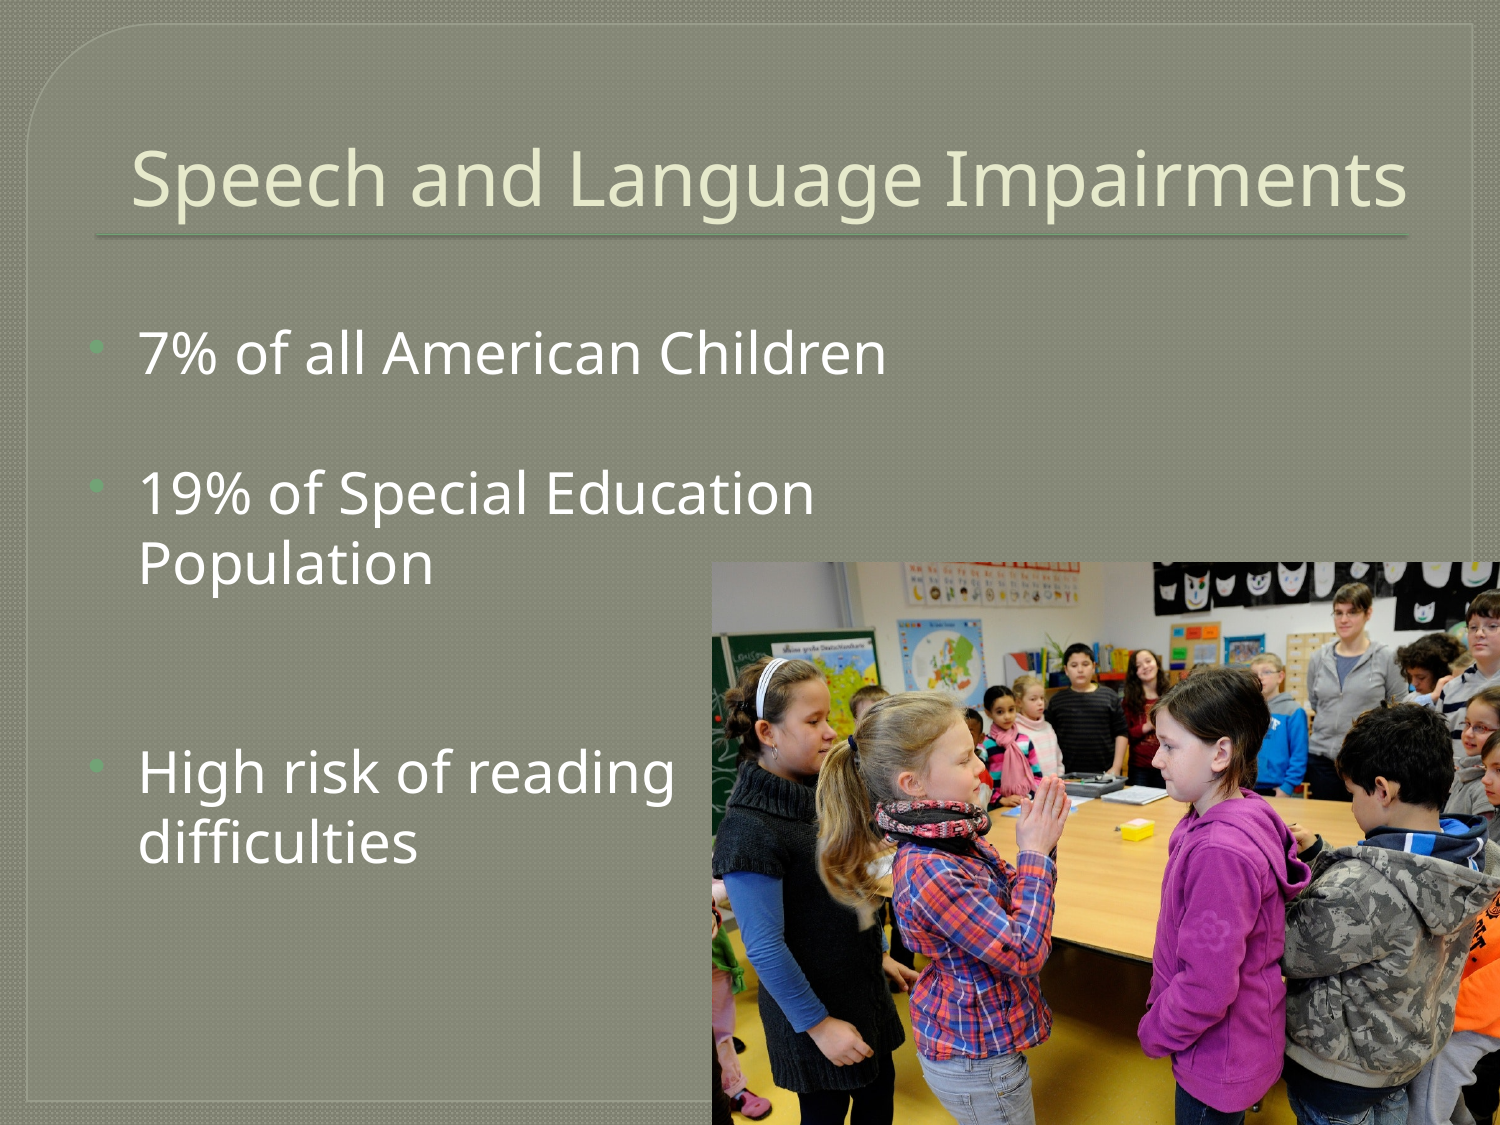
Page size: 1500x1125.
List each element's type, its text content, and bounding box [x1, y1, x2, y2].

list 7% of all American Children 19% of Special Education Population High risk of reading difficulties [75, 229, 938, 975]
picture [712, 562, 1500, 1125]
title Speech and Language Impairments [75, 41, 1425, 230]
